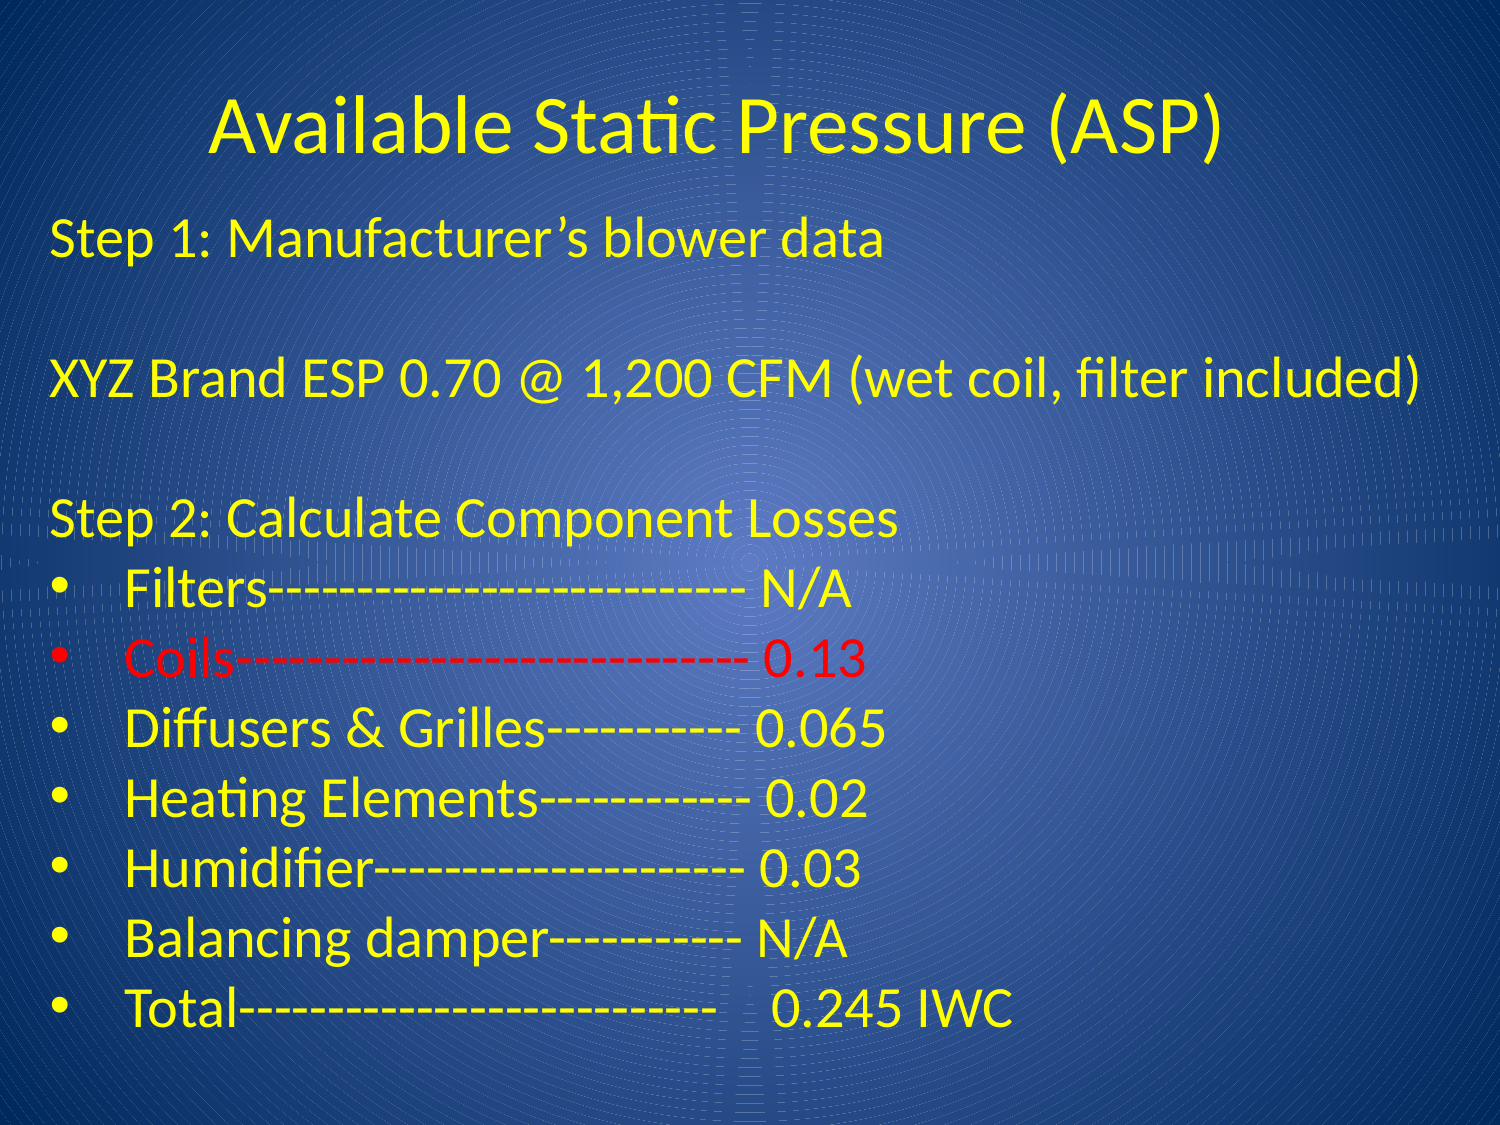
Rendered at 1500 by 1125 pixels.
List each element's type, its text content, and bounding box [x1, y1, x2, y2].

text_box Step 1: Manufacturer’s blower data XYZ Brand ESP 0.70 @ 1,200 CFM (wet coil, filter included) Step 2: Calculate Component Losses Filters--------------------------- N/A Coils----------------------------- 0.13 Diffusers & Grilles----------- 0.065 Heating Elements------------ 0.02 Humidifier--------------------- 0.03 Balancing damper----------- N/A Total--------------------------- 0.245 IWC [34, 191, 1475, 1047]
text_box Available Static Pressure (ASP) [193, 62, 1242, 178]
